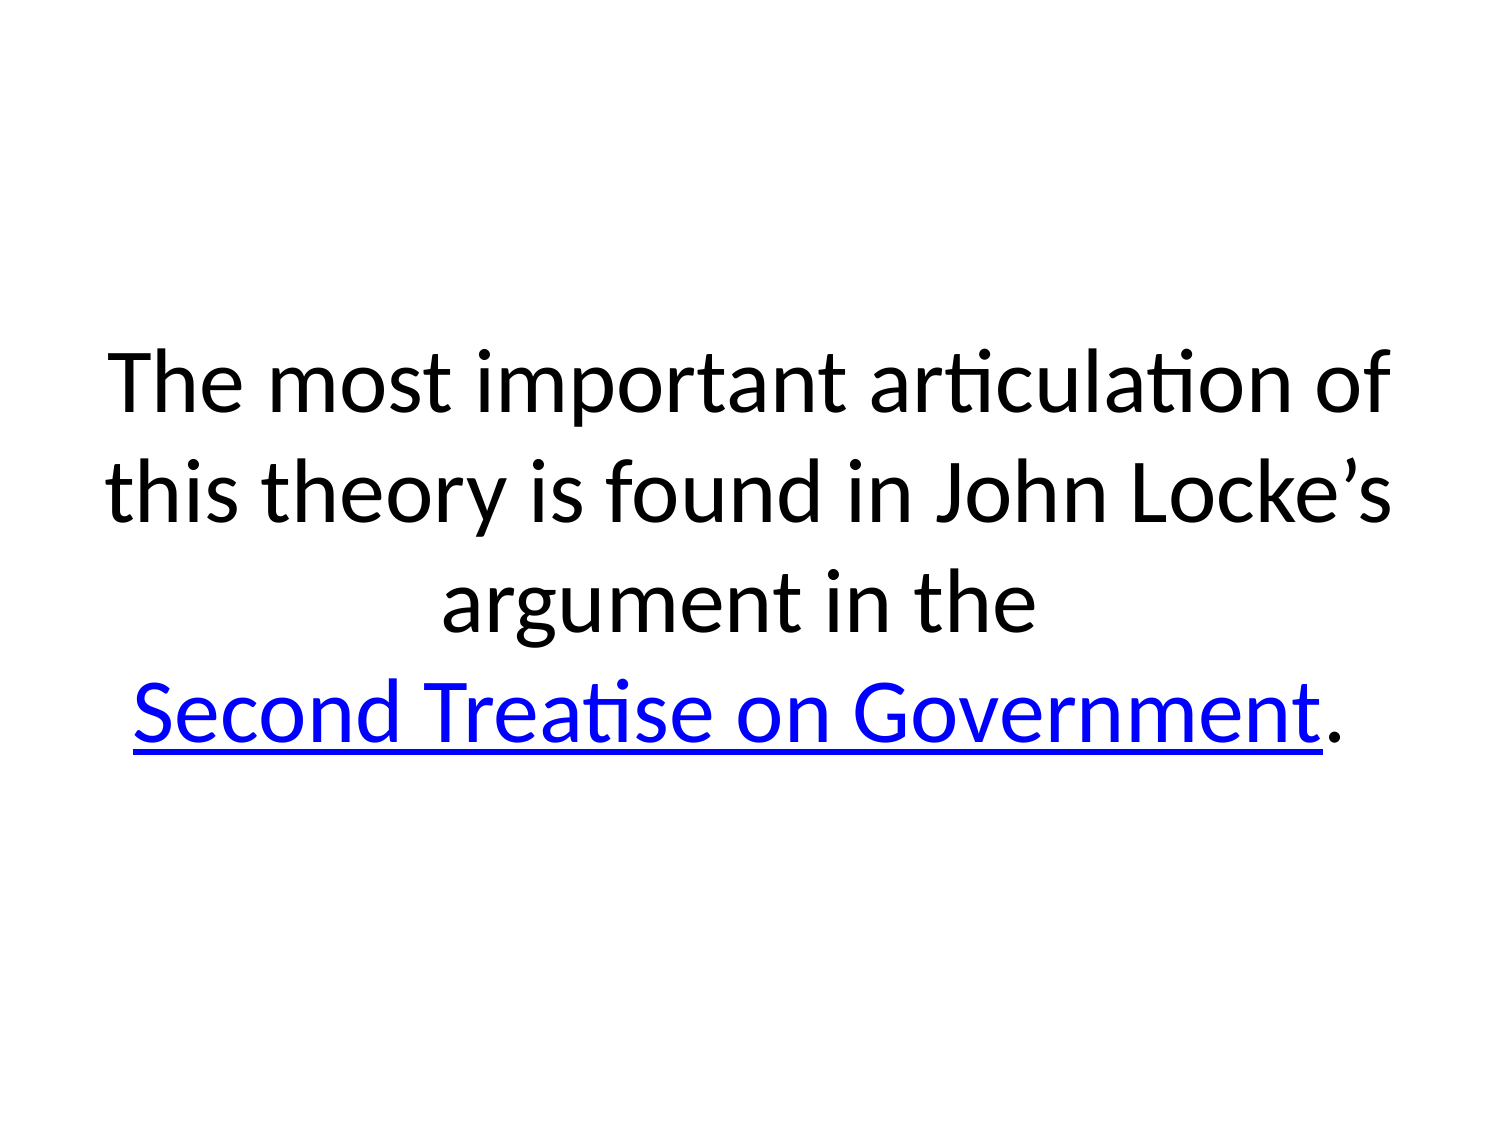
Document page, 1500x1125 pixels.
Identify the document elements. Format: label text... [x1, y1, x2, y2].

title The most important articulation of this theory is found in John Locke’s argument in the Second Treatise on Government. [74, 44, 1426, 1038]
